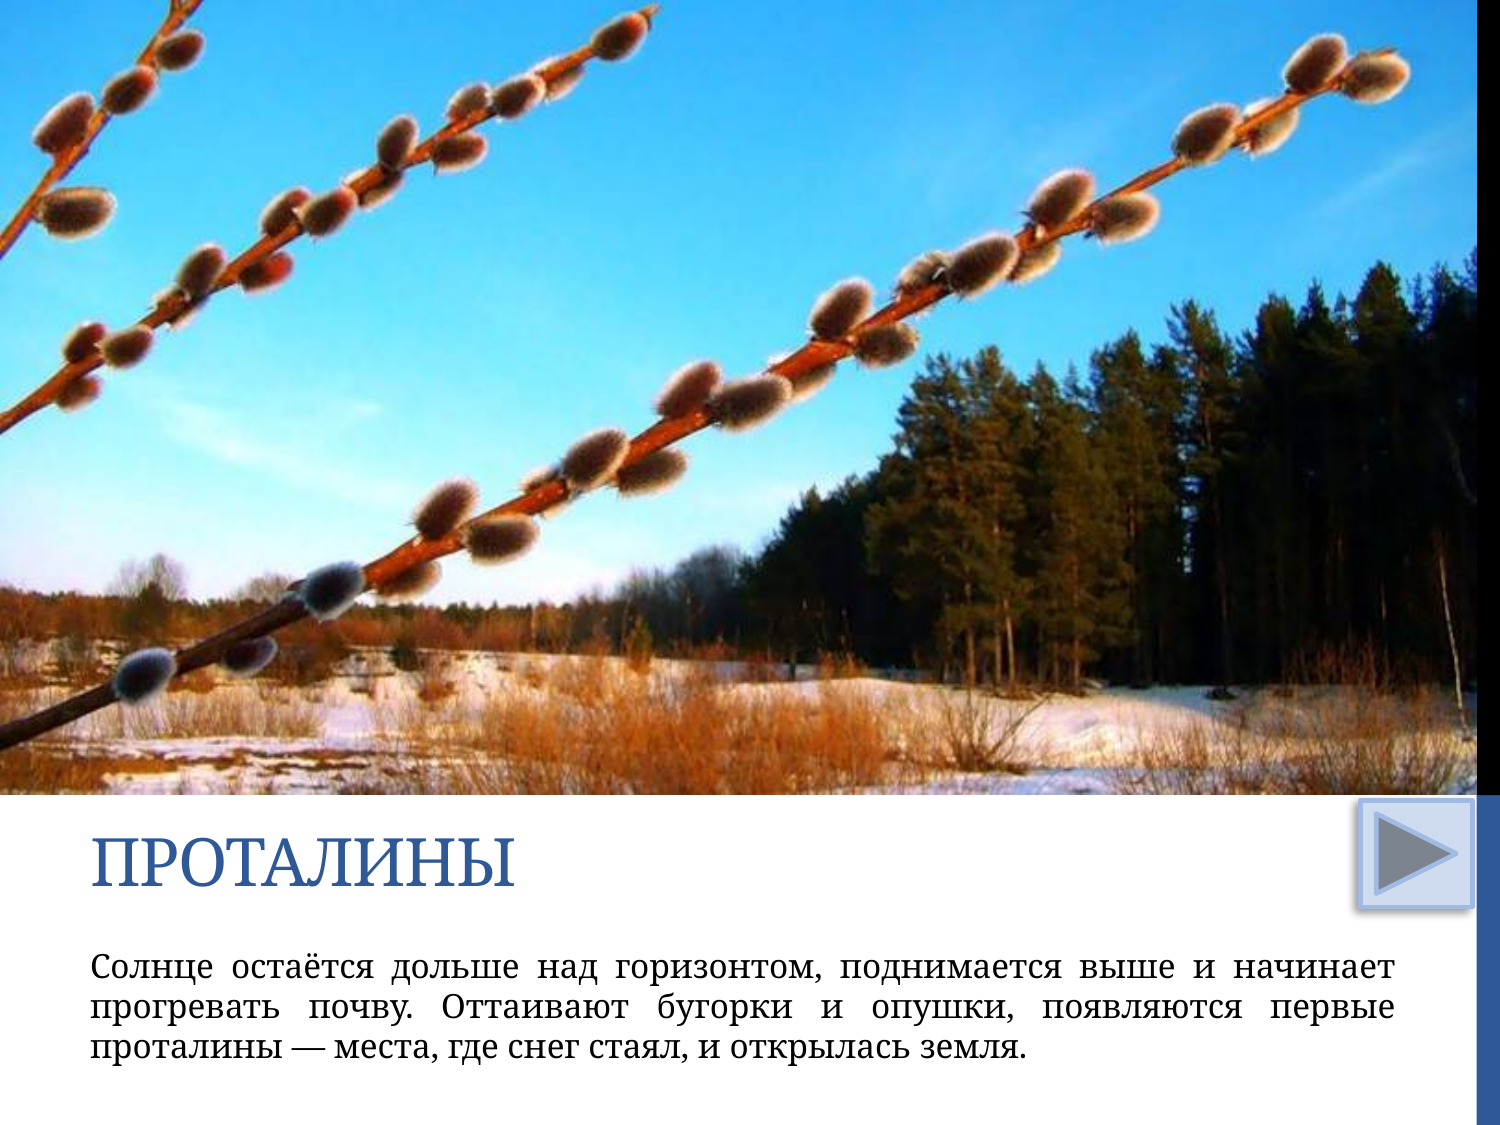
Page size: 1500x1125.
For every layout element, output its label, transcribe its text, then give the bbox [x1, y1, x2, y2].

list Солнце остаётся дольше над горизонтом, поднимается выше и начинает прогревать почву. Оттаивают бугорки и опушки, появляются первые проталины — места, где снег стаял, и открылась земля. [74, 937, 1413, 1107]
picture [0, 0, 1478, 796]
text_box [1358, 800, 1475, 909]
title проталины [75, 812, 1413, 938]
